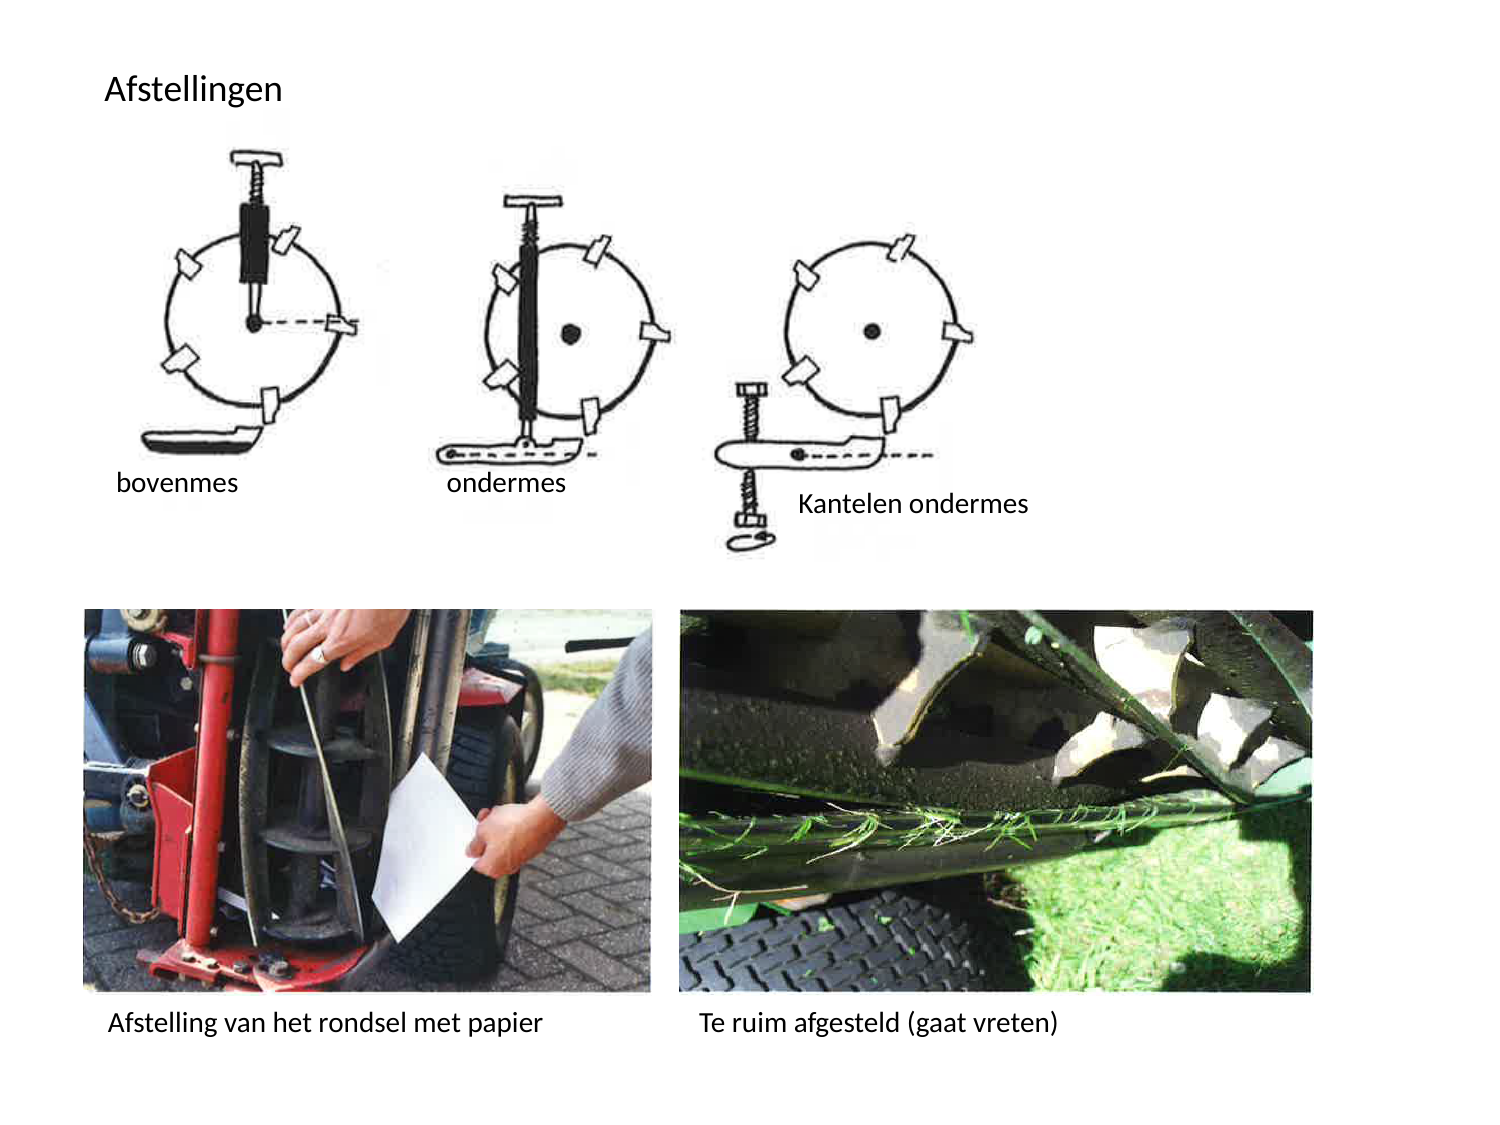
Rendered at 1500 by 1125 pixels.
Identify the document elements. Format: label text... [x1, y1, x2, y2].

picture [678, 609, 1318, 996]
text_box Afstellingen [89, 57, 299, 117]
text_box Afstelling van het rondsel met papier Te ruim afgesteld (gaat vreten) [93, 995, 1075, 1046]
picture [83, 609, 656, 996]
picture [100, 89, 1012, 583]
text_box Kantelen ondermes [1017, 476, 1044, 527]
